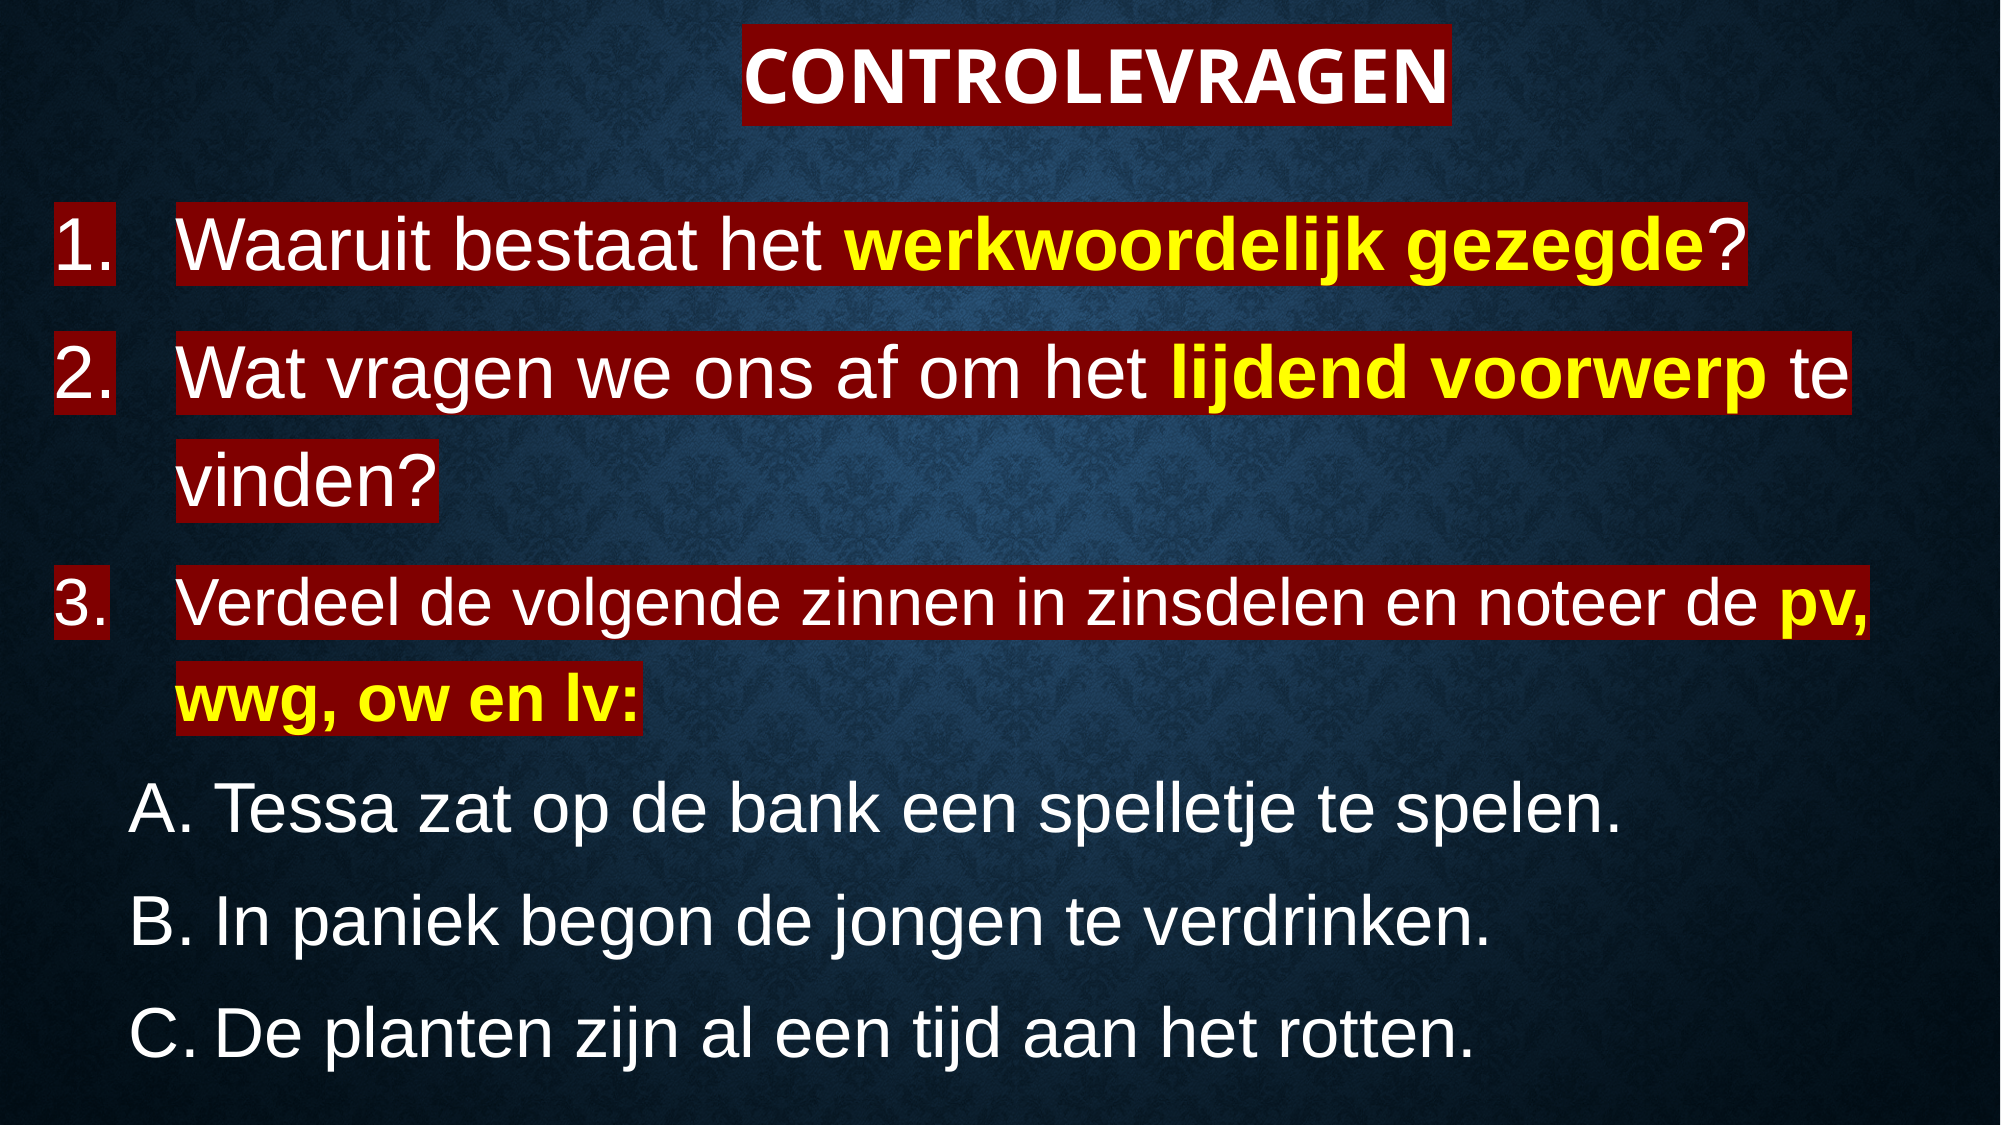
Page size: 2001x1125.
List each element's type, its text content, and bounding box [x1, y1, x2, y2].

title Controlevragen [247, 0, 1947, 169]
list Waaruit bestaat het werkwoordelijk gezegde? Wat vragen we ons af om het lijdend voorwerp te vinden? Verdeel de volgende zinnen in zinsdelen en noteer de pv, wwg, ow en lv: Tessa zat op de bank een spelletje te spelen. In paniek begon de jongen te verdrinken. De planten zijn al een tijd aan het rotten. [38, 169, 2000, 1125]
